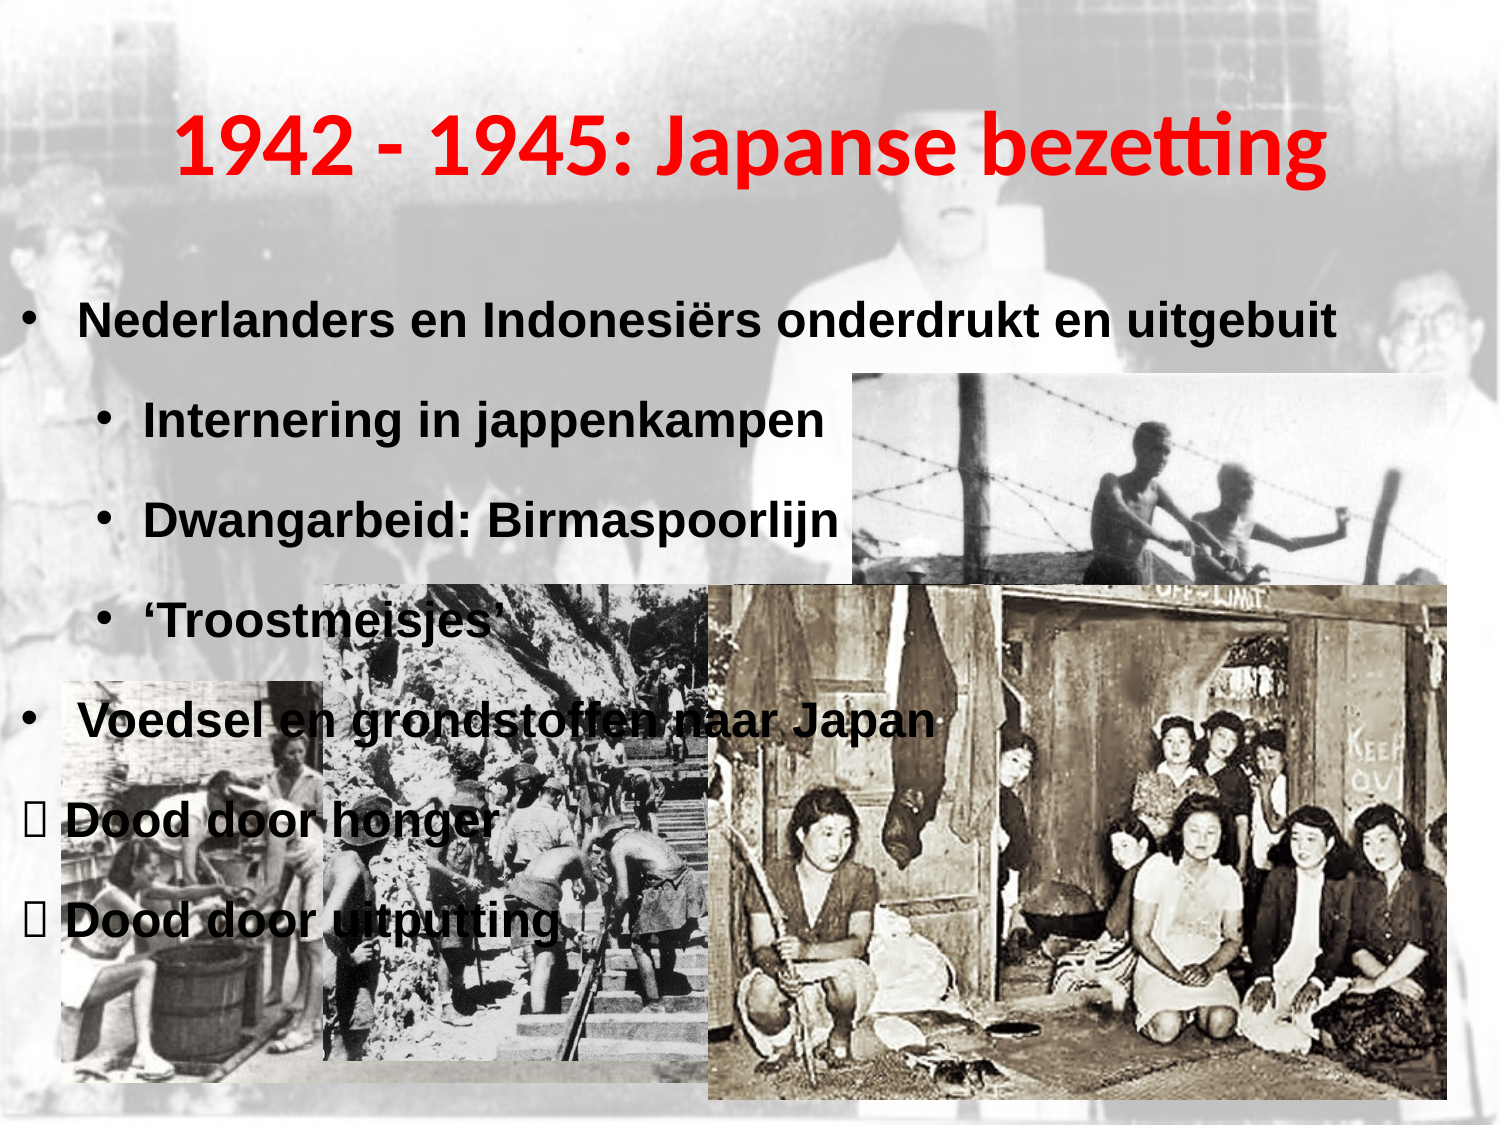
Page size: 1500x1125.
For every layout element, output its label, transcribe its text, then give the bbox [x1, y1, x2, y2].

title 1942 - 1945: Japanse bezetting [75, 45, 1425, 233]
text_box Nederlanders en Indonesiërs onderdrukt en uitgebuit Internering in jappenkampen Dwangarbeid: Birmaspoorlijn ‘Troostmeisjes’ Voedsel en grondstoffen naar Japan  Dood door honger  Dood door uitputting [5, 249, 1419, 1083]
picture [61, 373, 1448, 1100]
